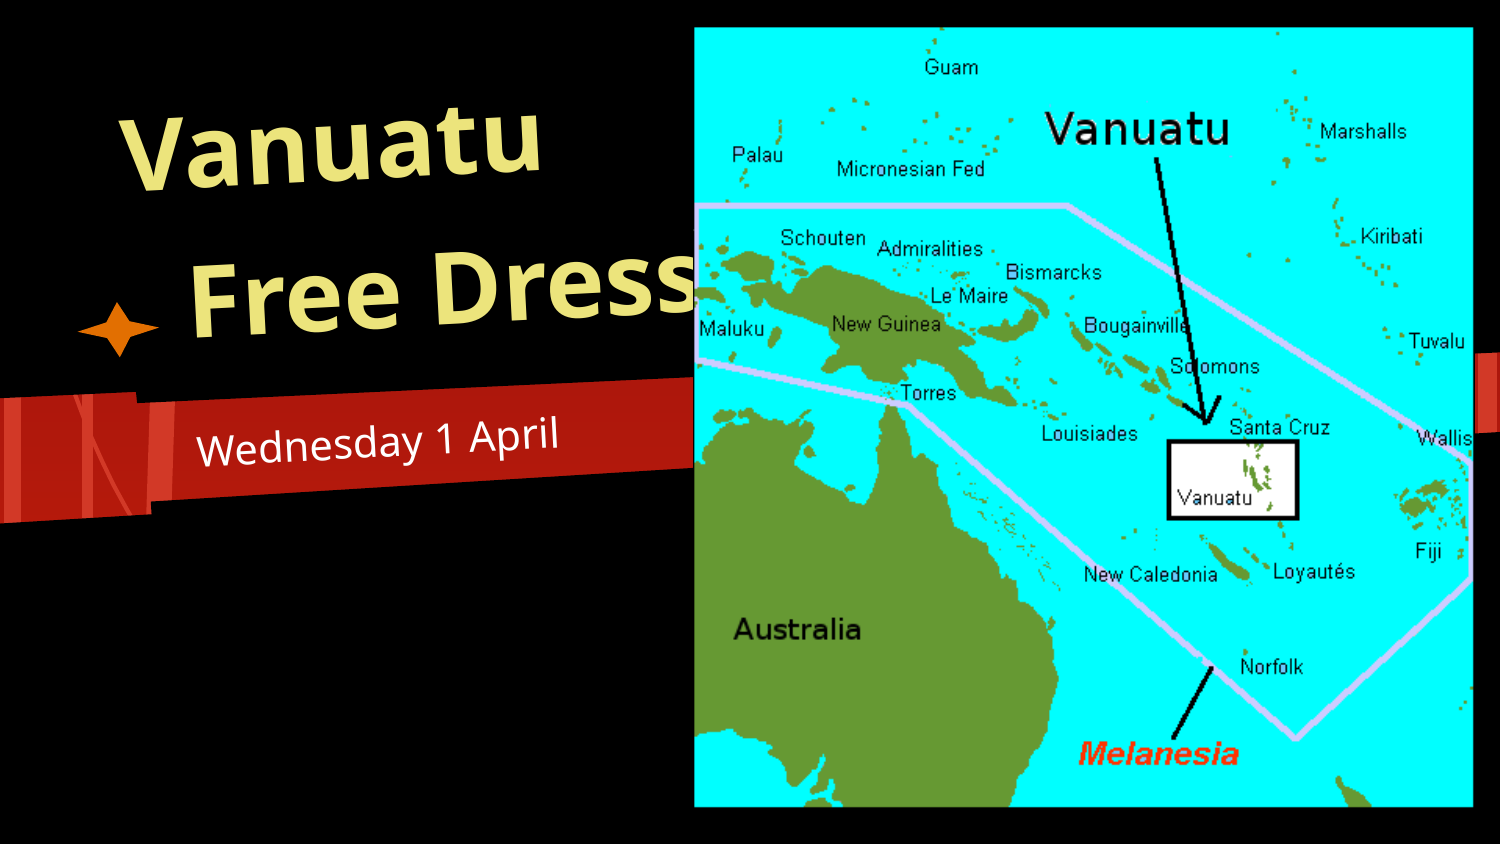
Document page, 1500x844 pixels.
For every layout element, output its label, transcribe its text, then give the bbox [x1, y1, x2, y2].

subtitle Wednesday 1 April [179, 391, 688, 484]
title Vanuatu [100, 26, 597, 228]
title Free Dress [167, 171, 688, 374]
picture [693, 26, 1476, 809]
